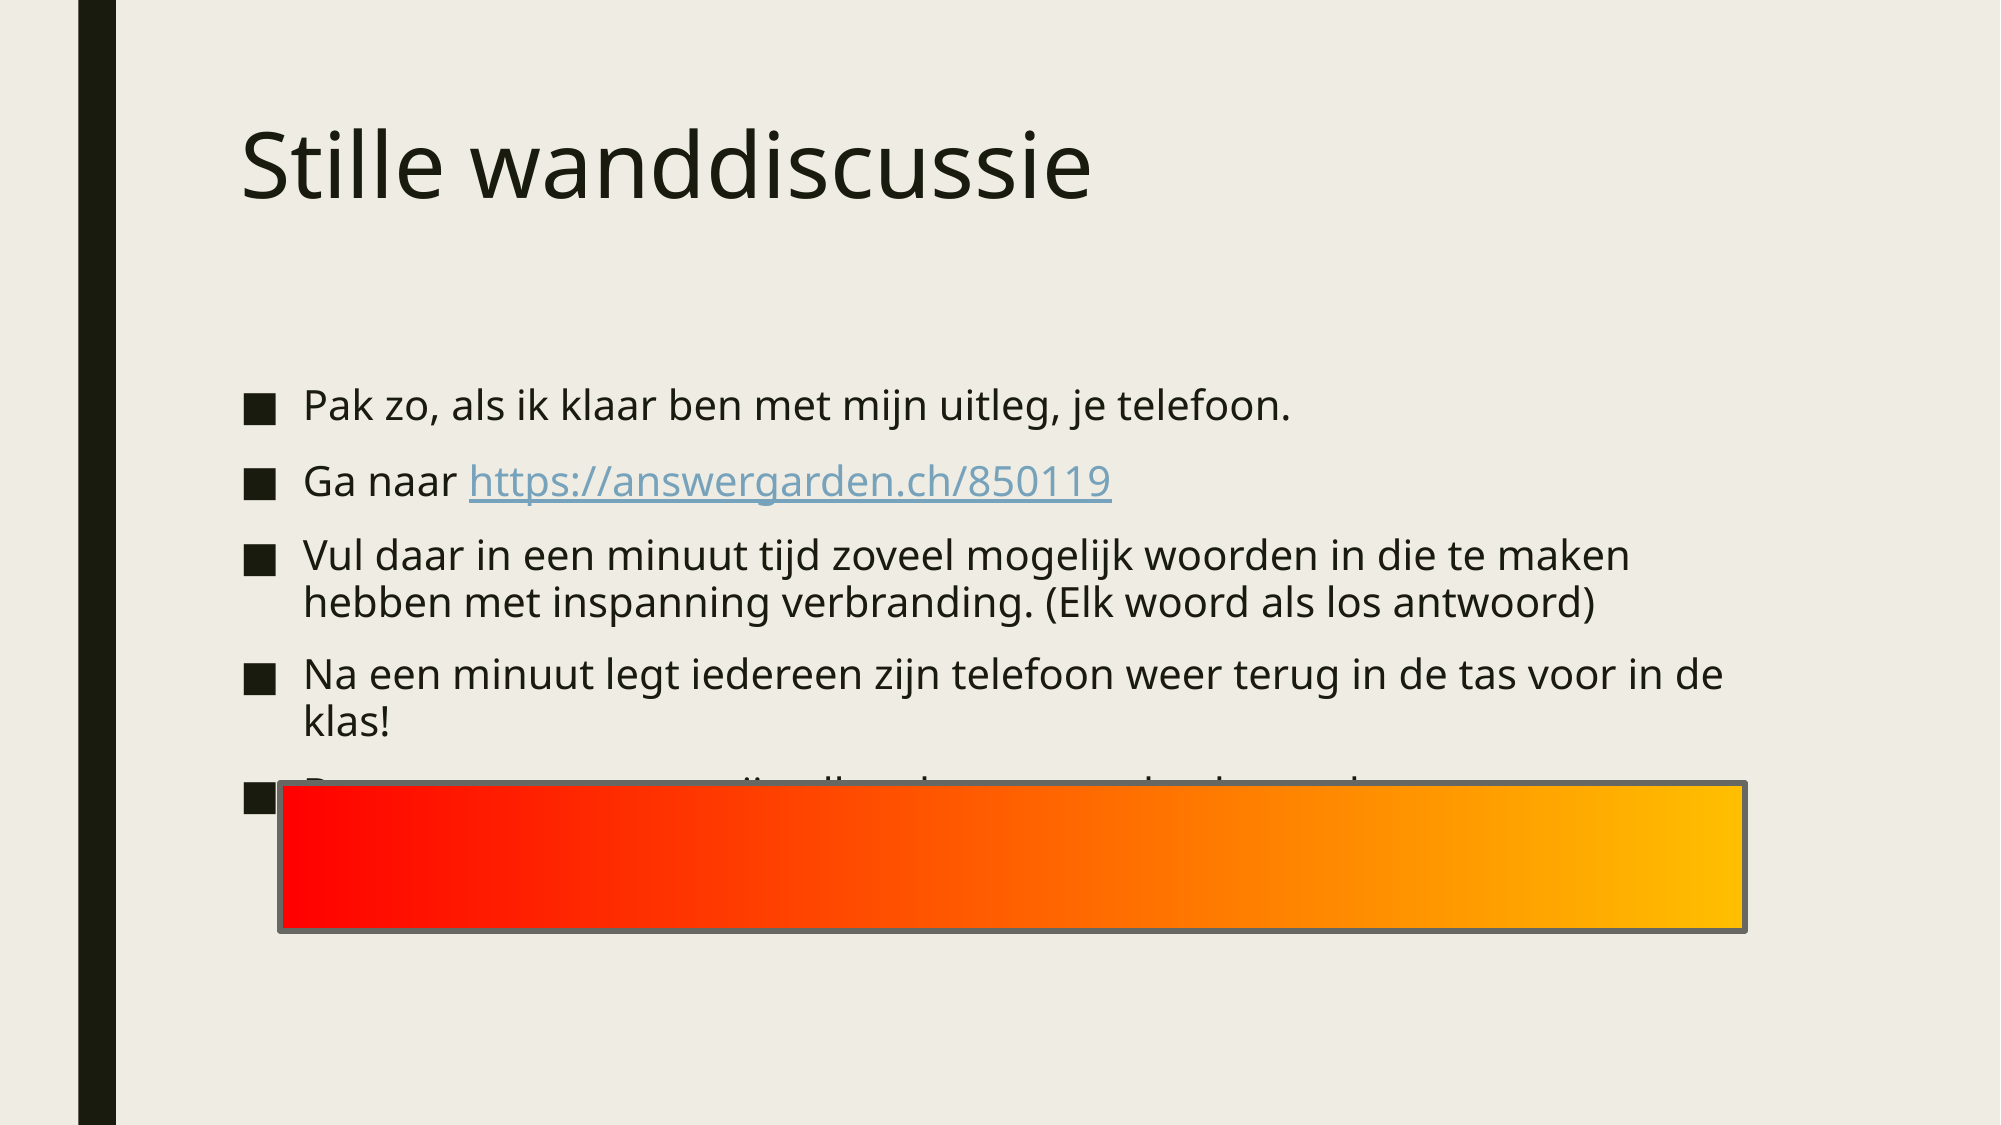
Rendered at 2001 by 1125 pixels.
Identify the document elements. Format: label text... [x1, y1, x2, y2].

text_box [277, 780, 1748, 934]
title Stille wanddiscussie [225, 112, 1800, 357]
list Pak zo, als ik klaar ben met mijn uitleg, je telefoon. Ga naar https://answergarden.ch/850119 Vul daar in een minuut tijd zoveel mogelijk woorden in die te maken hebben met inspanning verbranding. (Elk woord als los antwoord) Na een minuut legt iedereen zijn telefoon weer terug in de tas voor in de klas! Daarna gaan we met zijn allen de antwoorden bespreken. [225, 375, 1800, 963]
